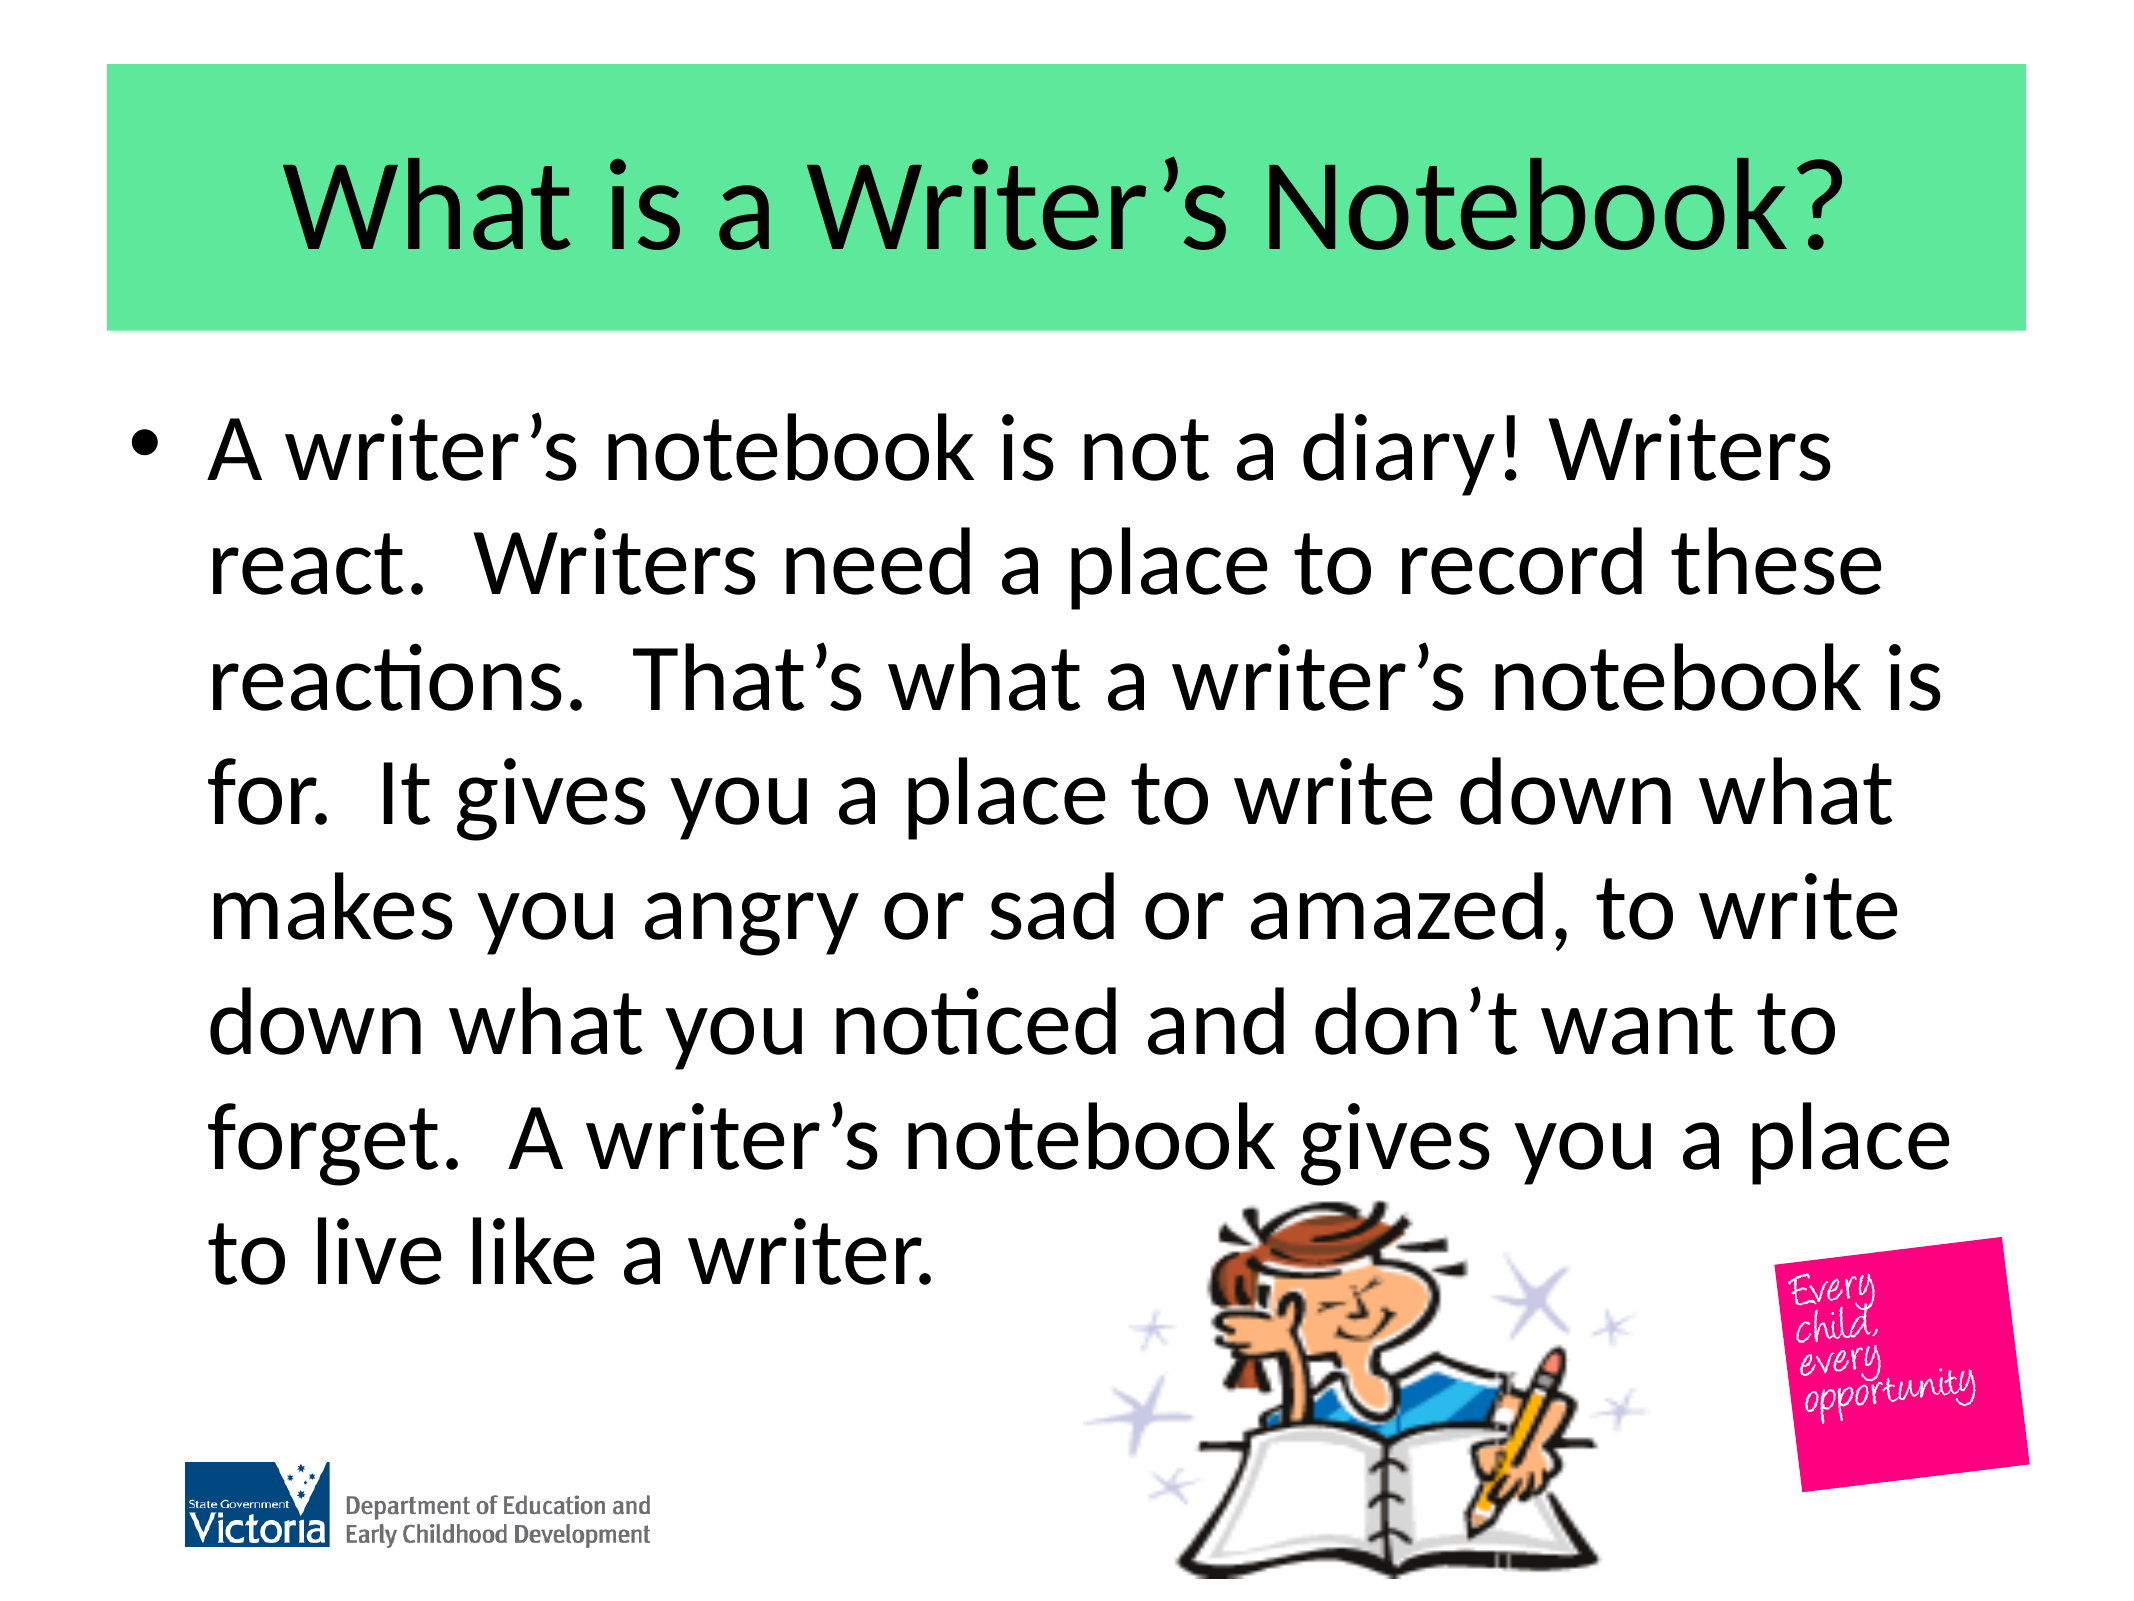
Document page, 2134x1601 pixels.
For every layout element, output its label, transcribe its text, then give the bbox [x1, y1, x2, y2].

picture [185, 1462, 650, 1548]
list A writer’s notebook is not a diary! Writers react. Writers need a place to record these reactions. That’s what a writer’s notebook is for. It gives you a place to write down what makes you angry or sad or amazed, to write down what you noticed and don’t want to forget. A writer’s notebook gives you a place to live like a writer. [106, 373, 2027, 1430]
picture [1795, 1430, 2030, 1493]
picture [1082, 1199, 1650, 1579]
title What is a Writer’s Notebook? [106, 63, 2027, 331]
